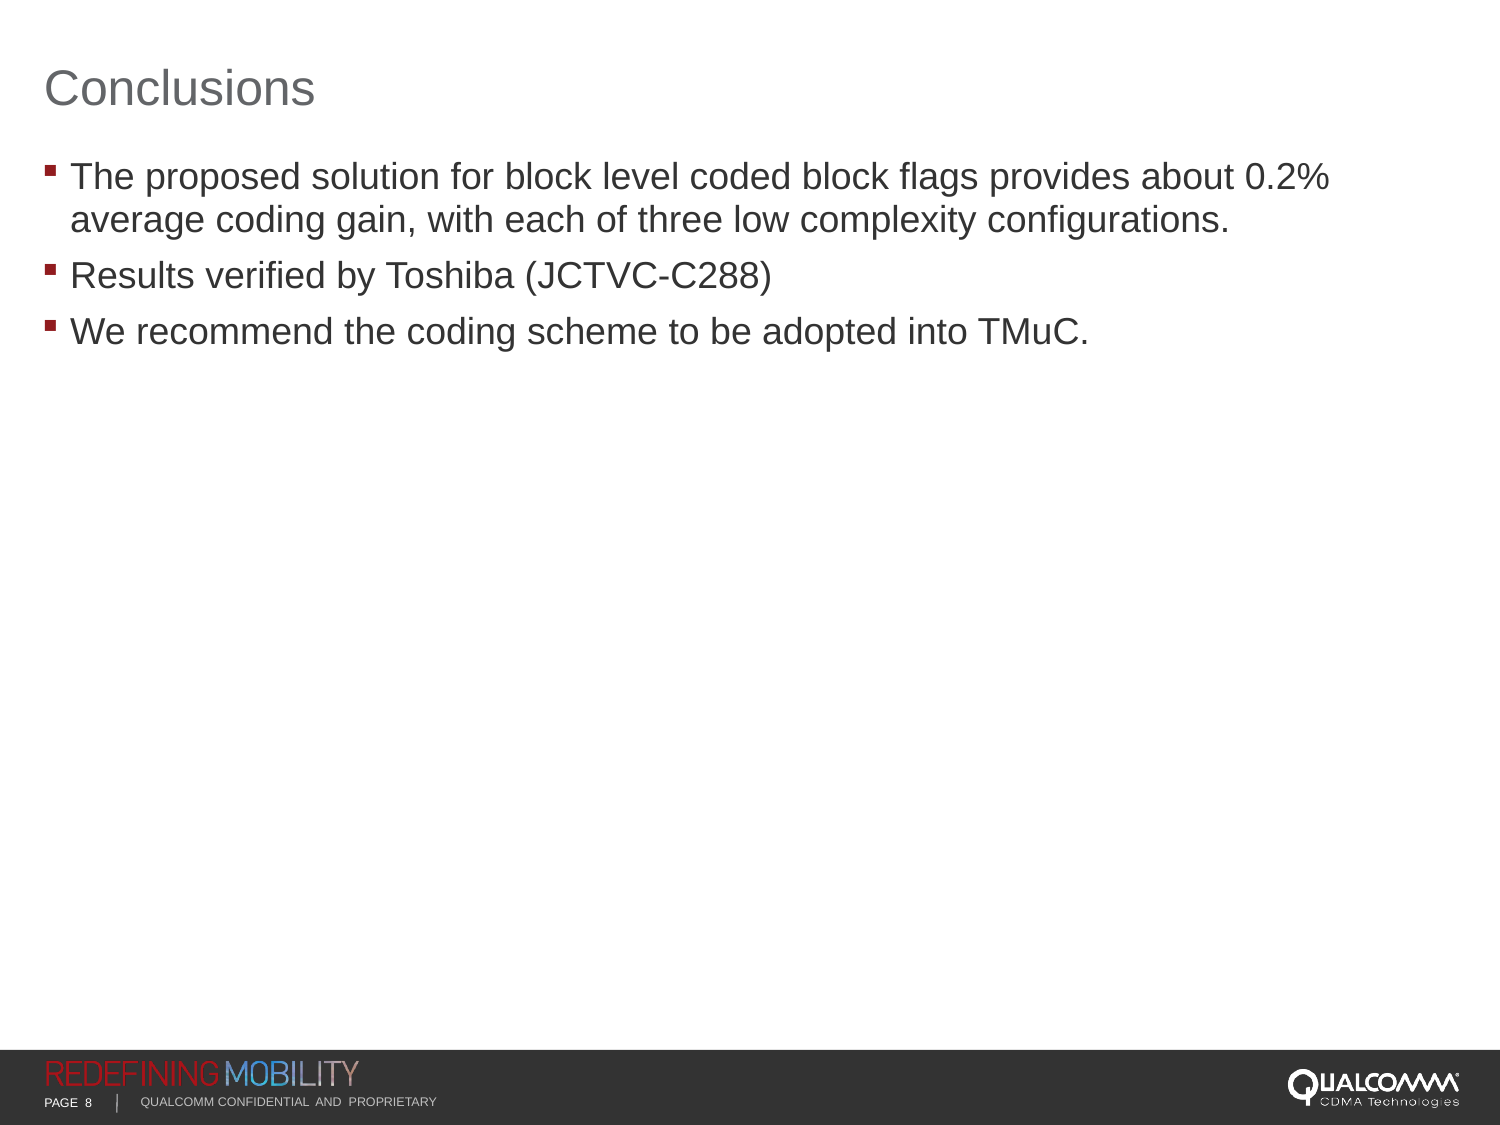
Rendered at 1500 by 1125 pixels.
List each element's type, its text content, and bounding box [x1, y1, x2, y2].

list The proposed solution for block level coded block flags provides about 0.2% average coding gain, with each of three low complexity configurations. Results verified by Toshiba (JCTVC-C288) We recommend the coding scheme to be adopted into TMuC. [26, 148, 1457, 1021]
picture [1278, 1058, 1478, 1114]
picture [31, 1049, 369, 1098]
title Conclusions [28, 44, 1462, 138]
